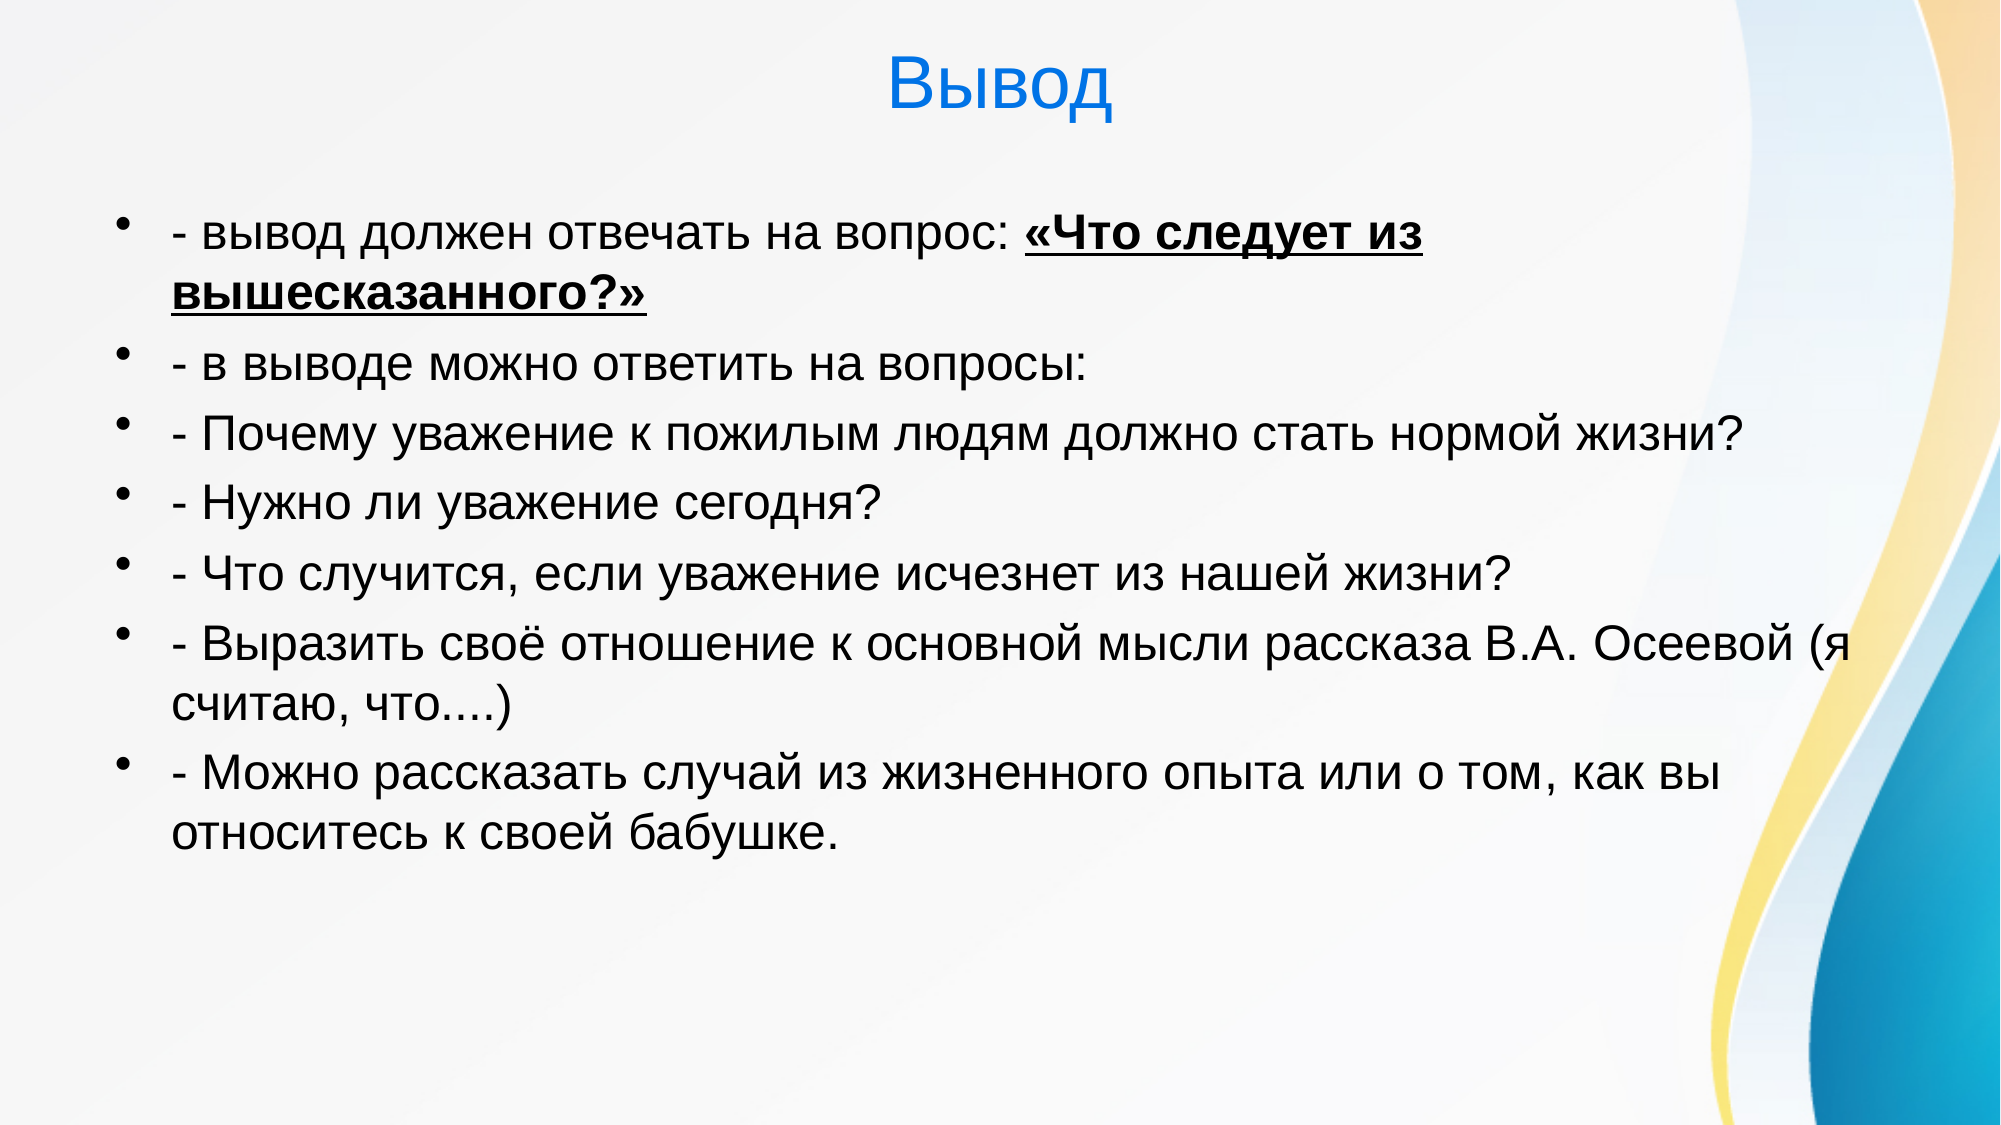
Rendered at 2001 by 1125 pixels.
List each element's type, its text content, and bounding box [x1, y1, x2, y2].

title Вывод [99, 30, 1901, 127]
list - вывод должен отвечать на вопрос: «Что следует из вышесказанного?» - в выводе можно ответить на вопросы: - Почему уважение к пожилым людям должно стать нормой жизни? - Нужно ли уважение сегодня? - Что случится, если уважение исчезнет из нашей жизни? - Выразить своё отношение к основной мысли рассказа В.А. Осеевой (я считаю, что....) - Можно рассказать случай из жизненного опыта или о том, как вы относитесь к своей бабушке. [99, 192, 1901, 1006]
picture [0, 0, 2001, 1125]
